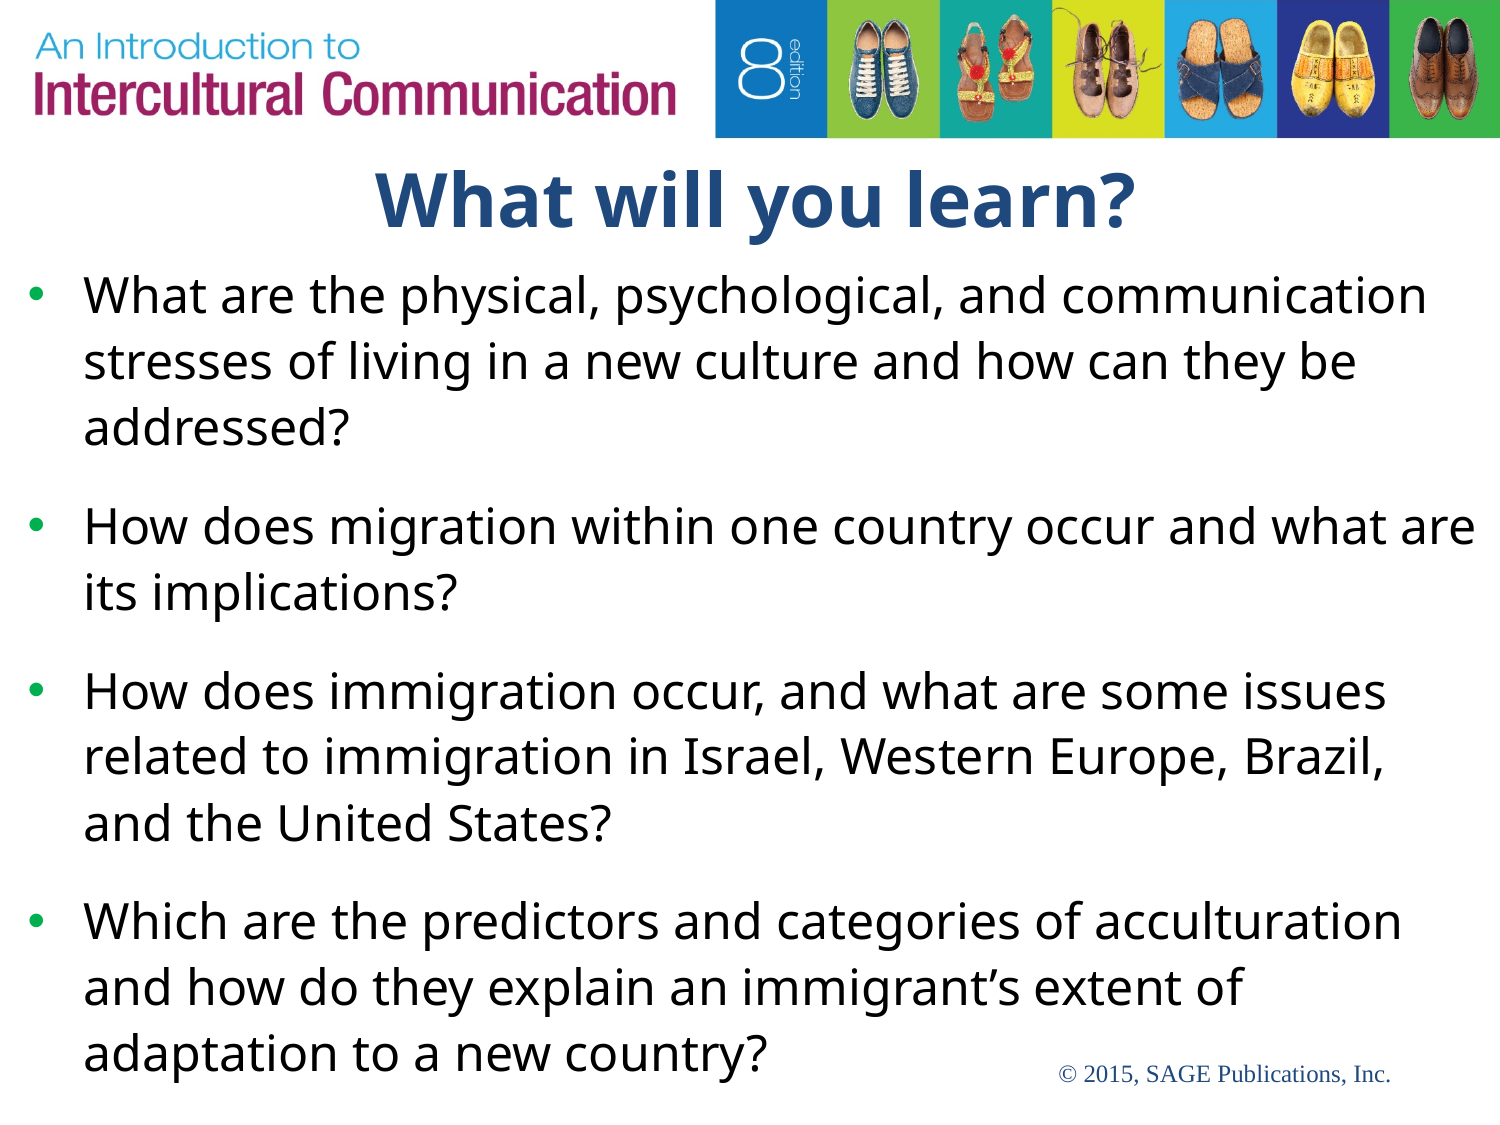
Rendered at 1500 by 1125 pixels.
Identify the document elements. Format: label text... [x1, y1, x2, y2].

list What are the physical, psychological, and communication stresses of living in a new culture and how can they be addressed? How does migration within one country occur and what are its implications? How does immigration occur, and what are some issues related to immigration in Israel, Western Europe, Brazil, and the United States? Which are the predictors and categories of acculturation and how do they explain an immigrant’s extent of adaptation to a new country? [12, 249, 1500, 1125]
title What will you learn? [62, 149, 1450, 246]
footer © 2015, SAGE Publications, Inc. [987, 1042, 1463, 1103]
picture [0, 0, 1500, 1125]
